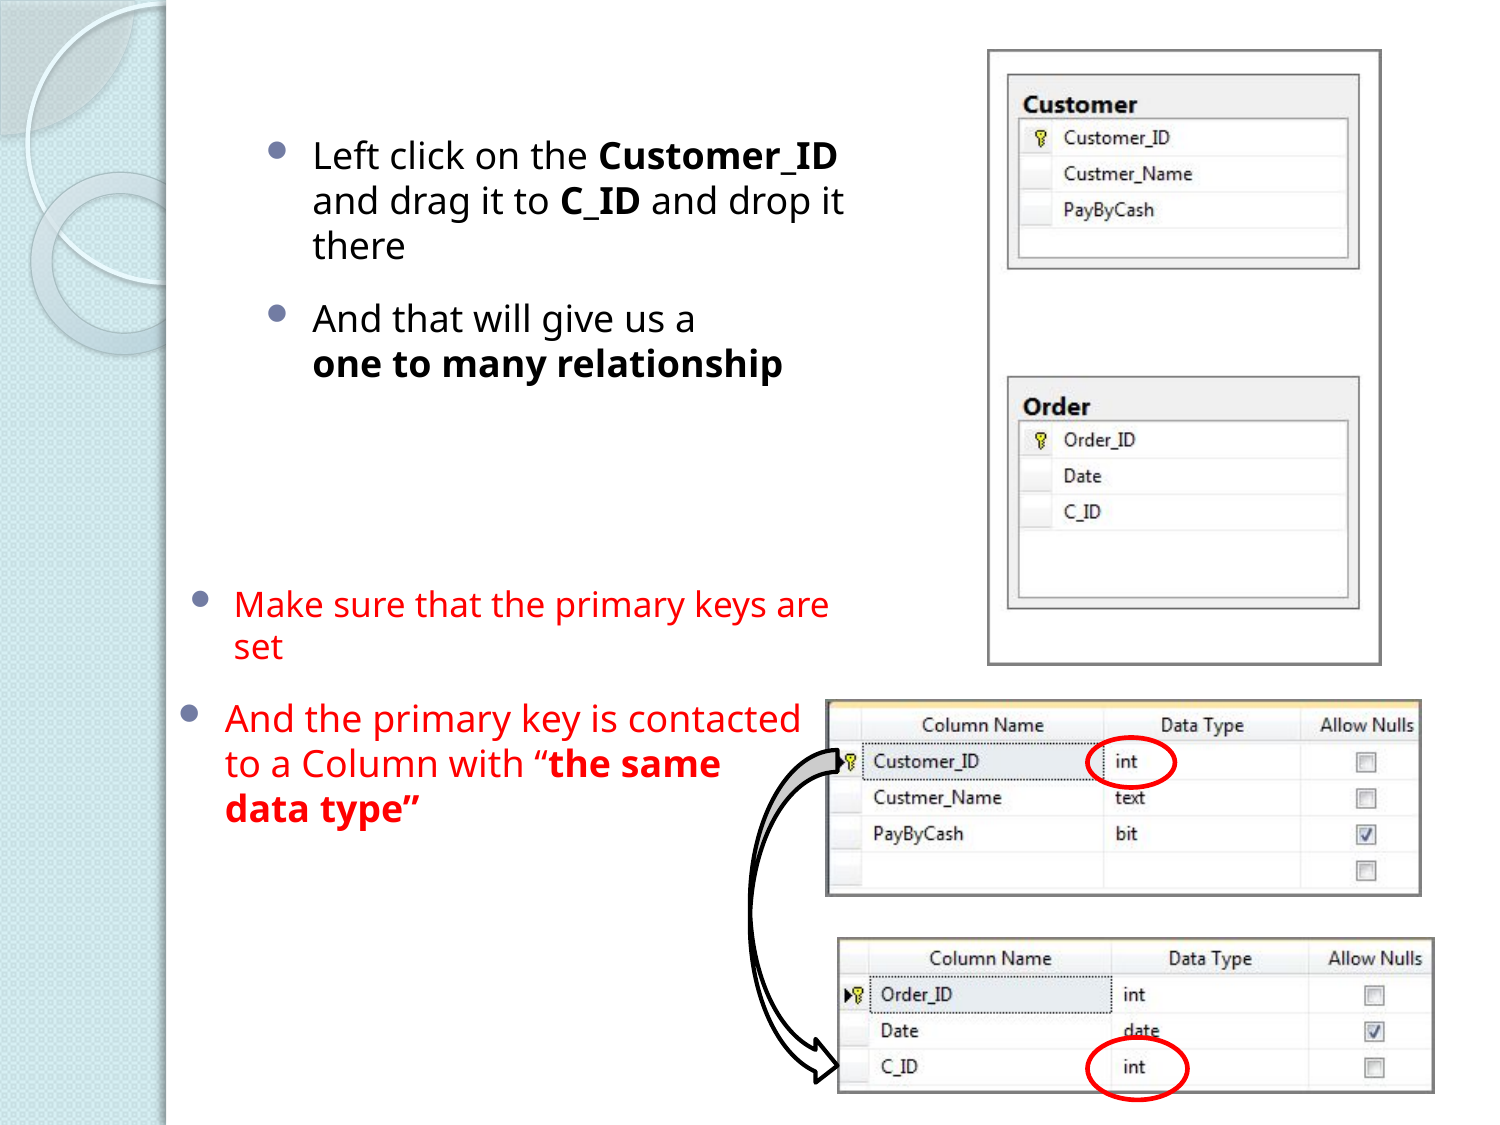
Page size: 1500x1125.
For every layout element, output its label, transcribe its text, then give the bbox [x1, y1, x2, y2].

picture [824, 699, 1423, 898]
text_box Left click on the Customer_ID and drag it to C_ID and drop it there [237, 124, 900, 275]
picture [837, 937, 1435, 1094]
text_box And the primary key is contacted to a Column with “the same data type” [149, 687, 825, 838]
text_box Make sure that the primary keys are set [162, 575, 875, 675]
text_box And that will give us a one to many relationship [237, 287, 900, 413]
picture [987, 49, 1382, 666]
text_box [747, 751, 830, 1085]
